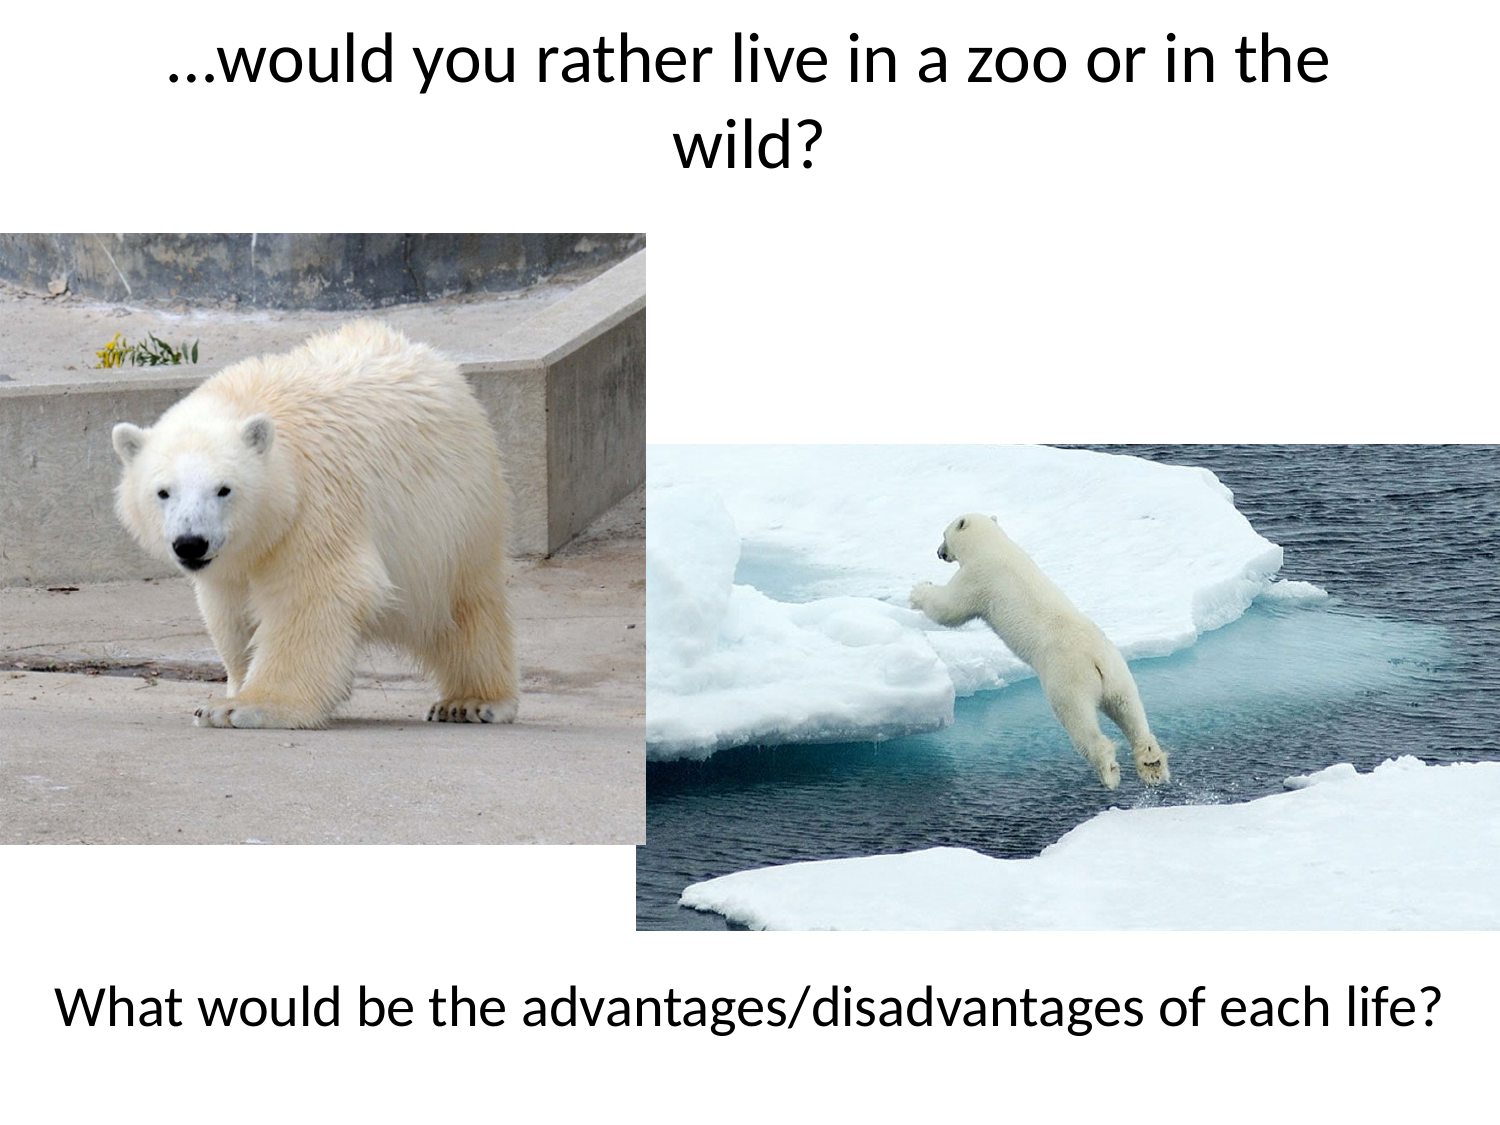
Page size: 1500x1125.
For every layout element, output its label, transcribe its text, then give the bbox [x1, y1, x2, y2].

picture [0, 233, 1500, 931]
list What would be the advantages/disadvantages of each life? [0, 960, 1500, 1125]
title …would you rather live in a zoo or in the wild? [75, 3, 1425, 191]
